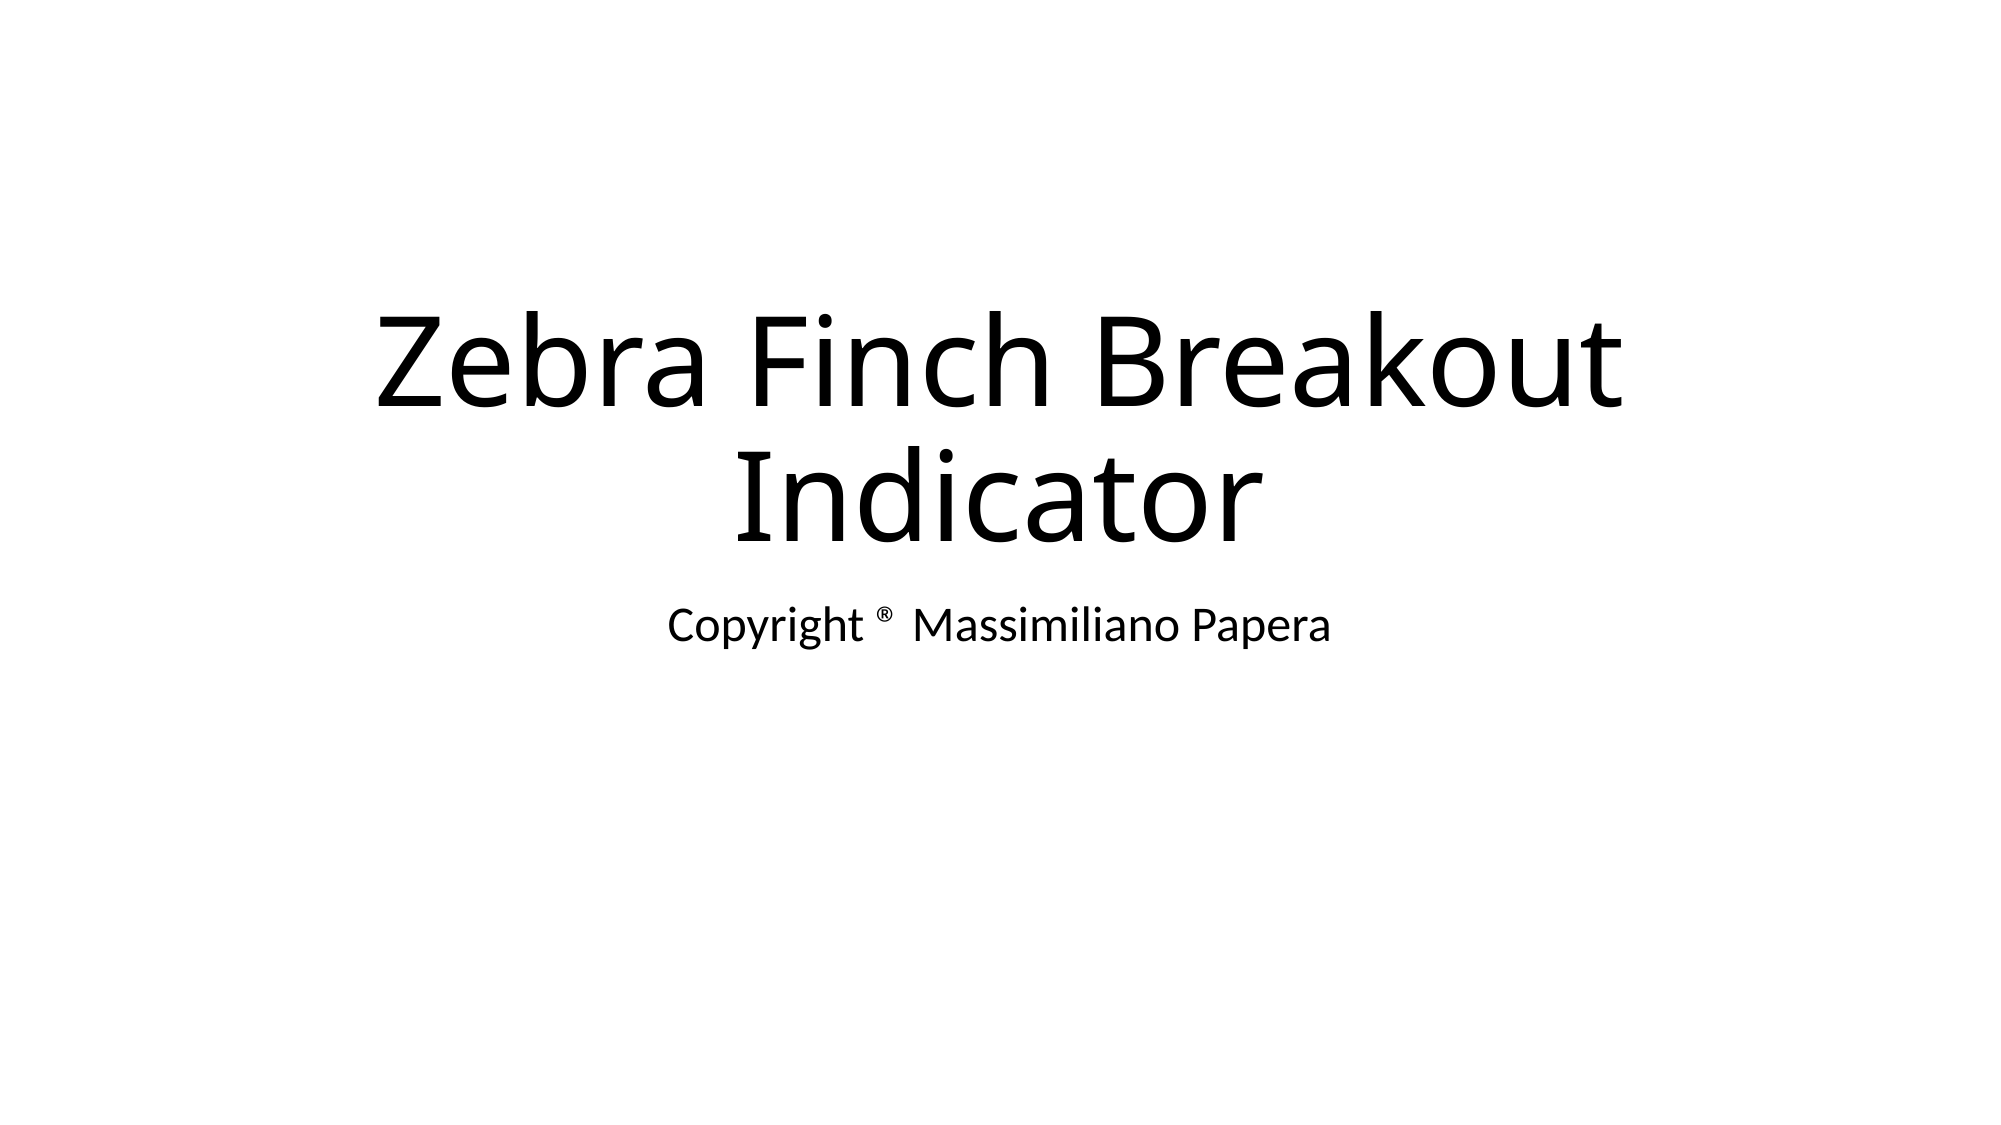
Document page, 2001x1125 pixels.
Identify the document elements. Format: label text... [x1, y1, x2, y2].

title Zebra Finch Breakout Indicator [249, 184, 1750, 576]
subtitle Copyright ® Massimiliano Papera [249, 590, 1750, 863]
